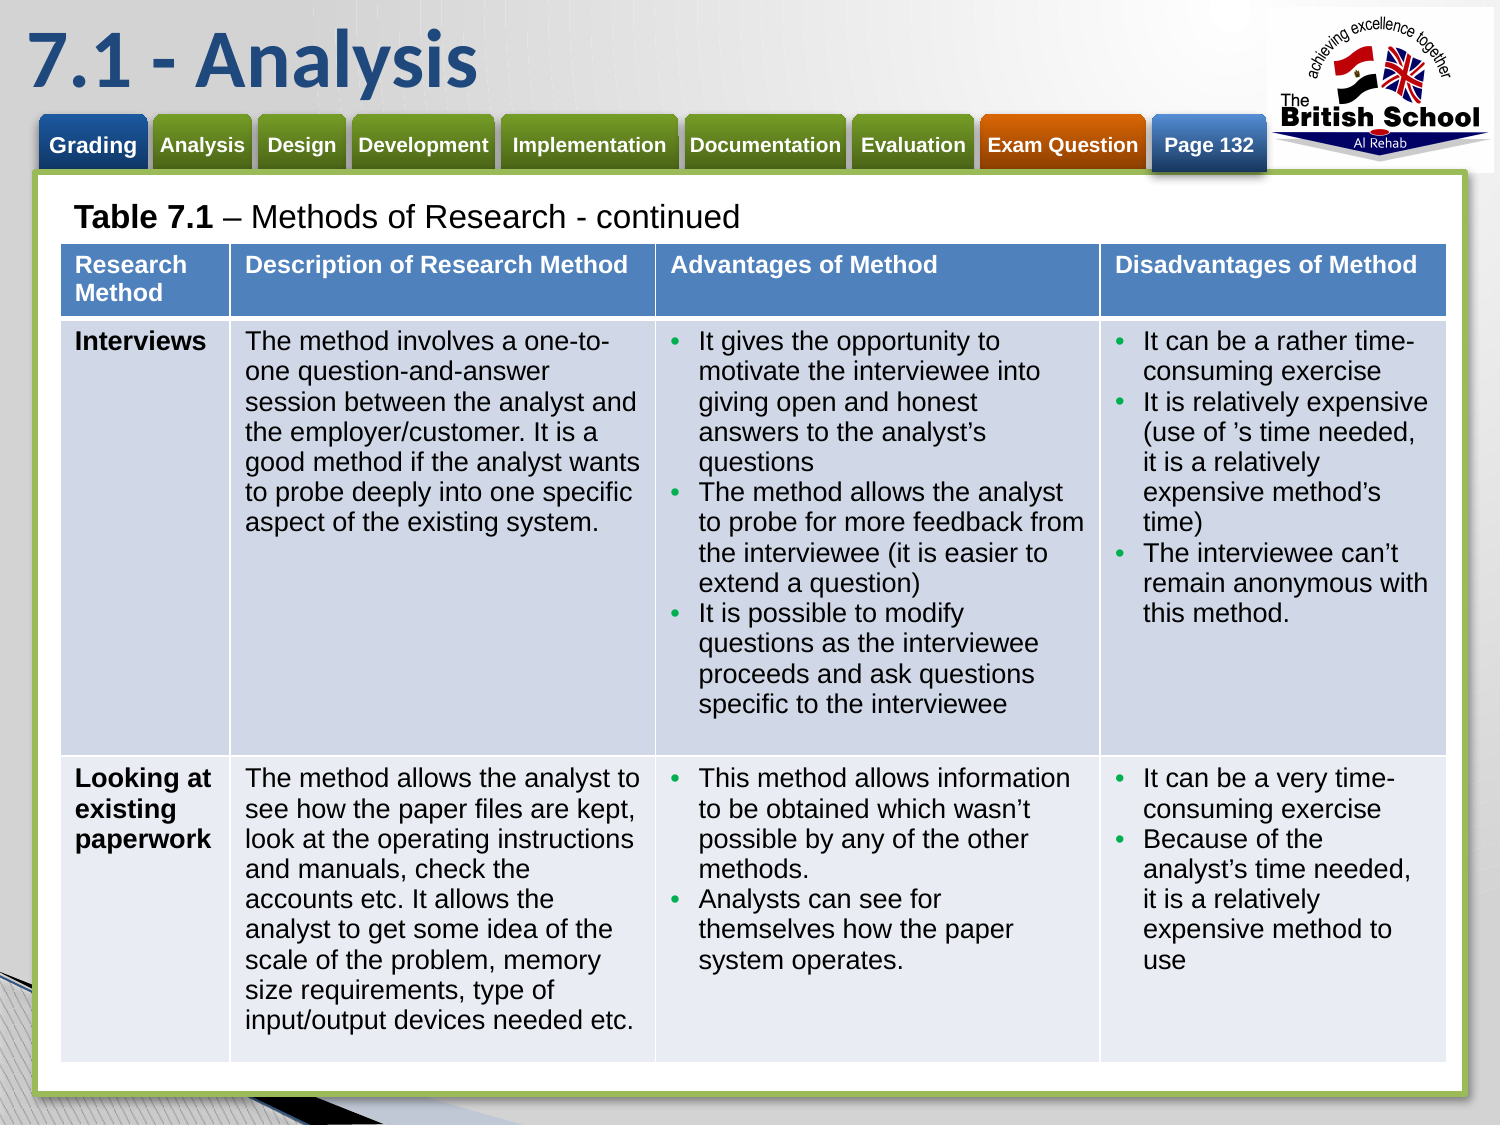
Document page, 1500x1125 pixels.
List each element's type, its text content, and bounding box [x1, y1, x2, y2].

table_cell This method allows information to be obtained which wasn’t possible by any of the other methods. Analysts can see for themselves how the paper system operates. [656, 757, 1099, 1062]
table_header Advantages of Method [656, 244, 1099, 316]
table_cell The method involves a one-to-one question-and-answer session between the analyst and the employer/customer. It is a good method if the analyst wants to probe deeply into one specific aspect of the existing system. [231, 321, 655, 755]
table_cell It can be a very time-consuming exercise Because of the analyst’s time needed, it is a relatively expensive method to use [1101, 757, 1446, 1062]
table_header Description of Research Method [231, 244, 655, 316]
text_box Page 132 [1151, 113, 1268, 173]
table_header Research Method [61, 244, 229, 316]
table_cell It gives the opportunity to motivate the interviewee into giving open and honest answers to the analyst’s questions The method allows the analyst to probe for more feedback from the interviewee (it is easier to extend a question) It is possible to modify questions as the interviewee proceeds and ask questions specific to the interviewee [656, 321, 1099, 755]
title 7.1 - Analysis [11, 7, 1268, 102]
picture [1267, 7, 1495, 173]
table_cell Interviews [61, 321, 229, 755]
table_cell The method allows the analyst to see how the paper files are kept, look at the operating instructions and manuals, check the accounts etc. It allows the analyst to get some idea of the scale of the problem, memory size requirements, type of input/output devices needed etc. [231, 757, 655, 1062]
table_header Disadvantages of Method [1101, 244, 1446, 316]
text_box Table 7.1 – Methods of Research - continued [59, 187, 757, 243]
table_cell It can be a rather time-consuming exercise It is relatively expensive (use of ’s time needed, it is a relatively expensive method’s time) The interviewee can’t remain anonymous with this method. [1101, 321, 1446, 755]
picture [281, 1114, 303, 1125]
table_cell Looking at existing paperwork [61, 757, 229, 1062]
